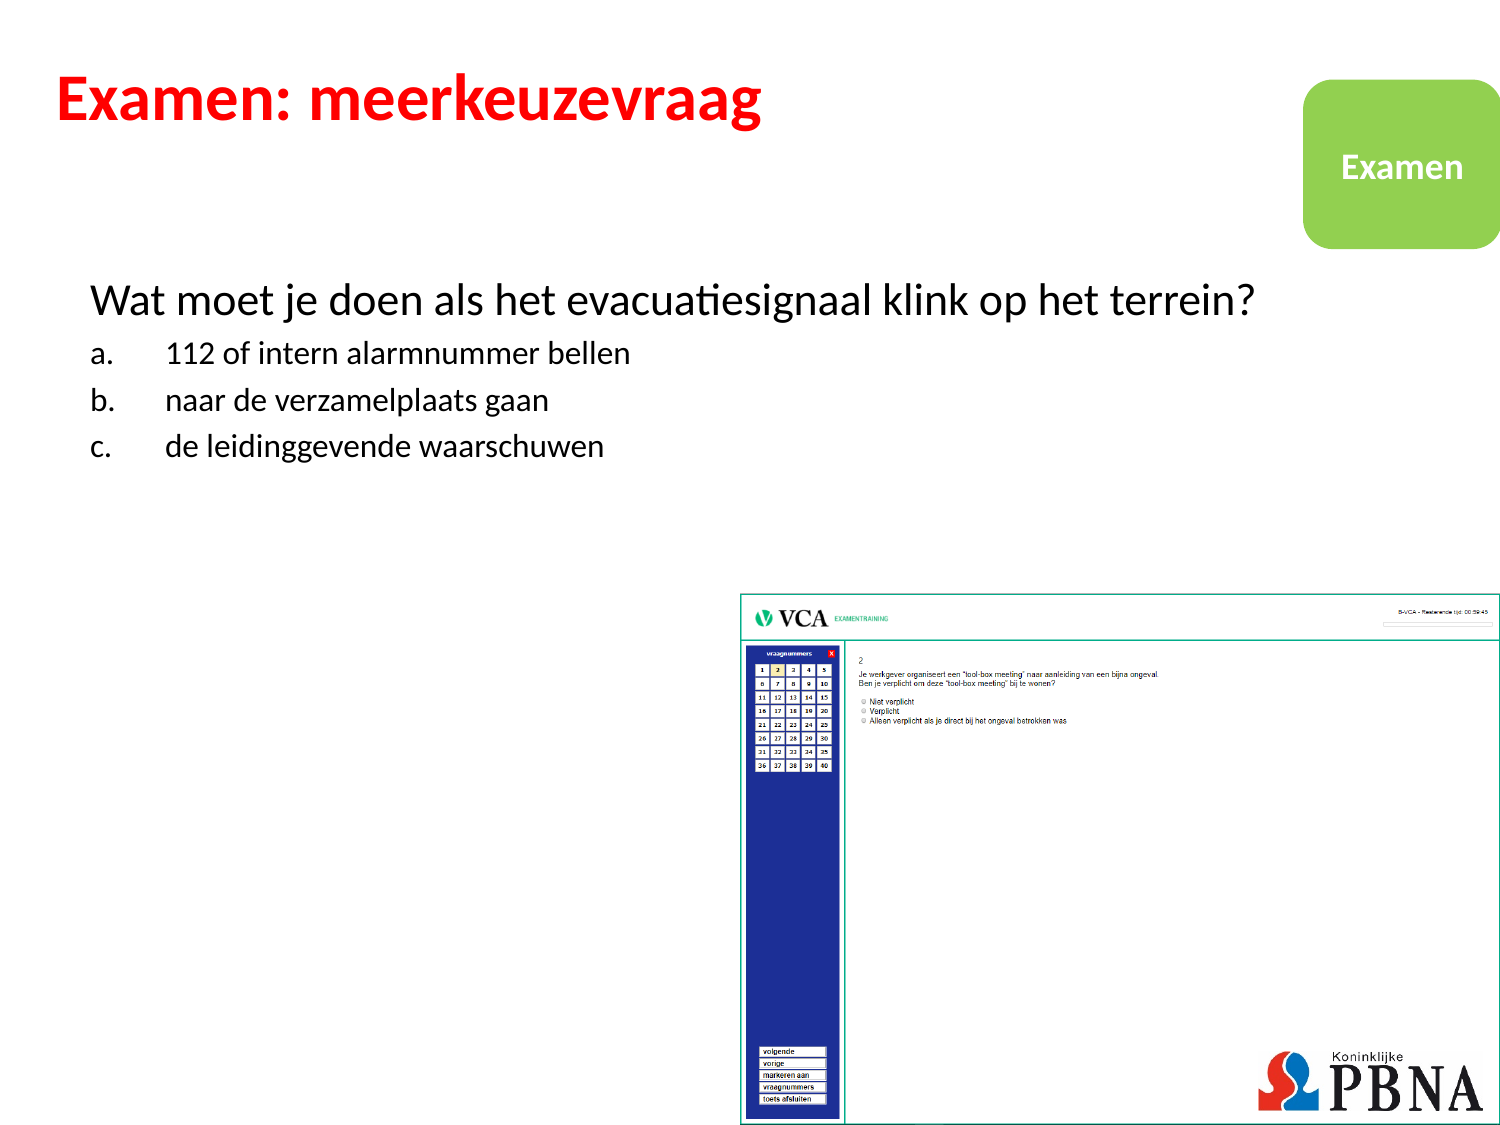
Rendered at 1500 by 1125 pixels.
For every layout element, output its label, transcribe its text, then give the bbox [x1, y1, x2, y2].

picture [740, 593, 1500, 1125]
text_box Examen [1303, 79, 1500, 250]
title Examen: meerkeuzevraag [41, 45, 1392, 234]
list Wat moet je doen als het evacuatiesignaal klink op het terrein? 112 of intern alarmnummer bellen naar de verzamelplaats gaan de leidinggevende waarschuwen [75, 262, 1425, 1005]
